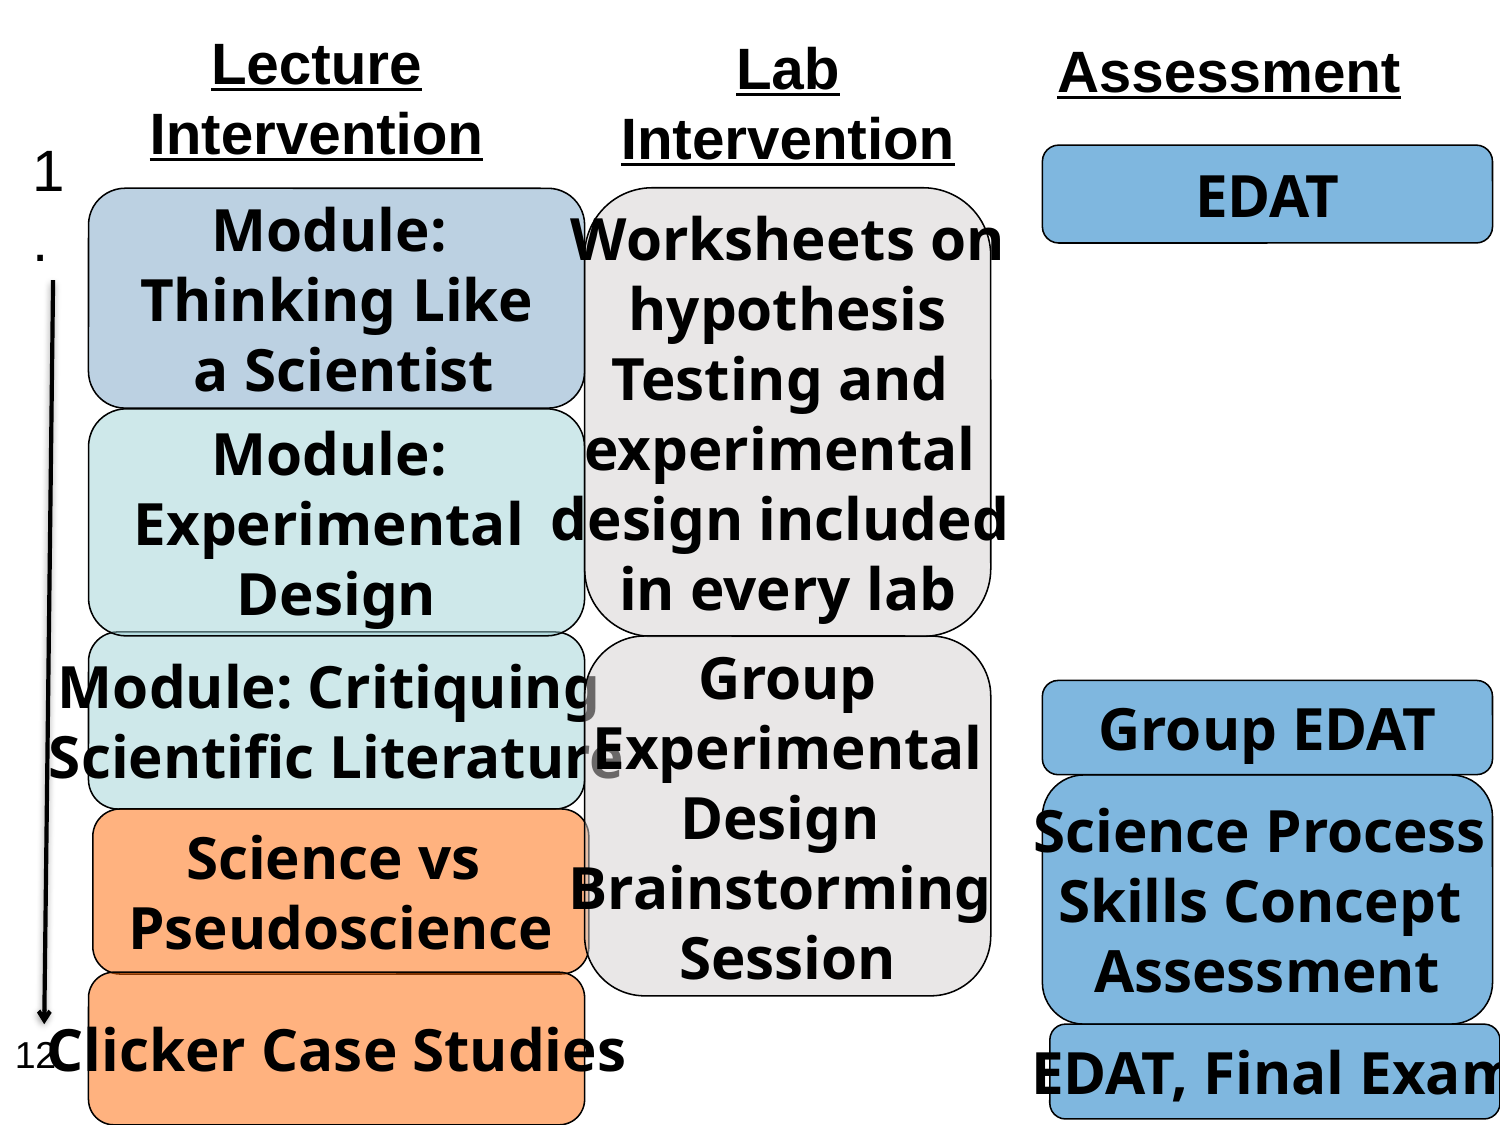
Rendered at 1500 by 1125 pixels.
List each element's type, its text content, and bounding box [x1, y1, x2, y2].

text_box EDAT [1042, 145, 1493, 244]
text_box Group Experimental Design Brainstorming Session [584, 635, 991, 996]
text_box Assessment [1042, 27, 1500, 112]
text_box Module: Thinking Like a Scientist [88, 188, 585, 408]
text_box Worksheets on hypothesis Testing and experimental design included in every lab [584, 187, 991, 636]
text_box Group EDAT [1042, 680, 1493, 775]
text_box Clicker Case Studies [88, 972, 585, 1125]
text_box 1. [17, 125, 89, 281]
text_box Module: Experimental Design [88, 408, 585, 636]
text_box Module: Critiquing Scientific Literature [88, 633, 585, 809]
text_box EDAT, Final Exam [1049, 1024, 1500, 1119]
text_box Lecture Intervention [88, 18, 545, 174]
text_box 12. [0, 1024, 88, 1084]
text_box Science vs Pseudoscience [92, 808, 588, 973]
text_box Lab Intervention [584, 23, 991, 179]
text_box Science Process Skills Concept Assessment [1042, 775, 1493, 1025]
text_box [43, 281, 54, 1025]
